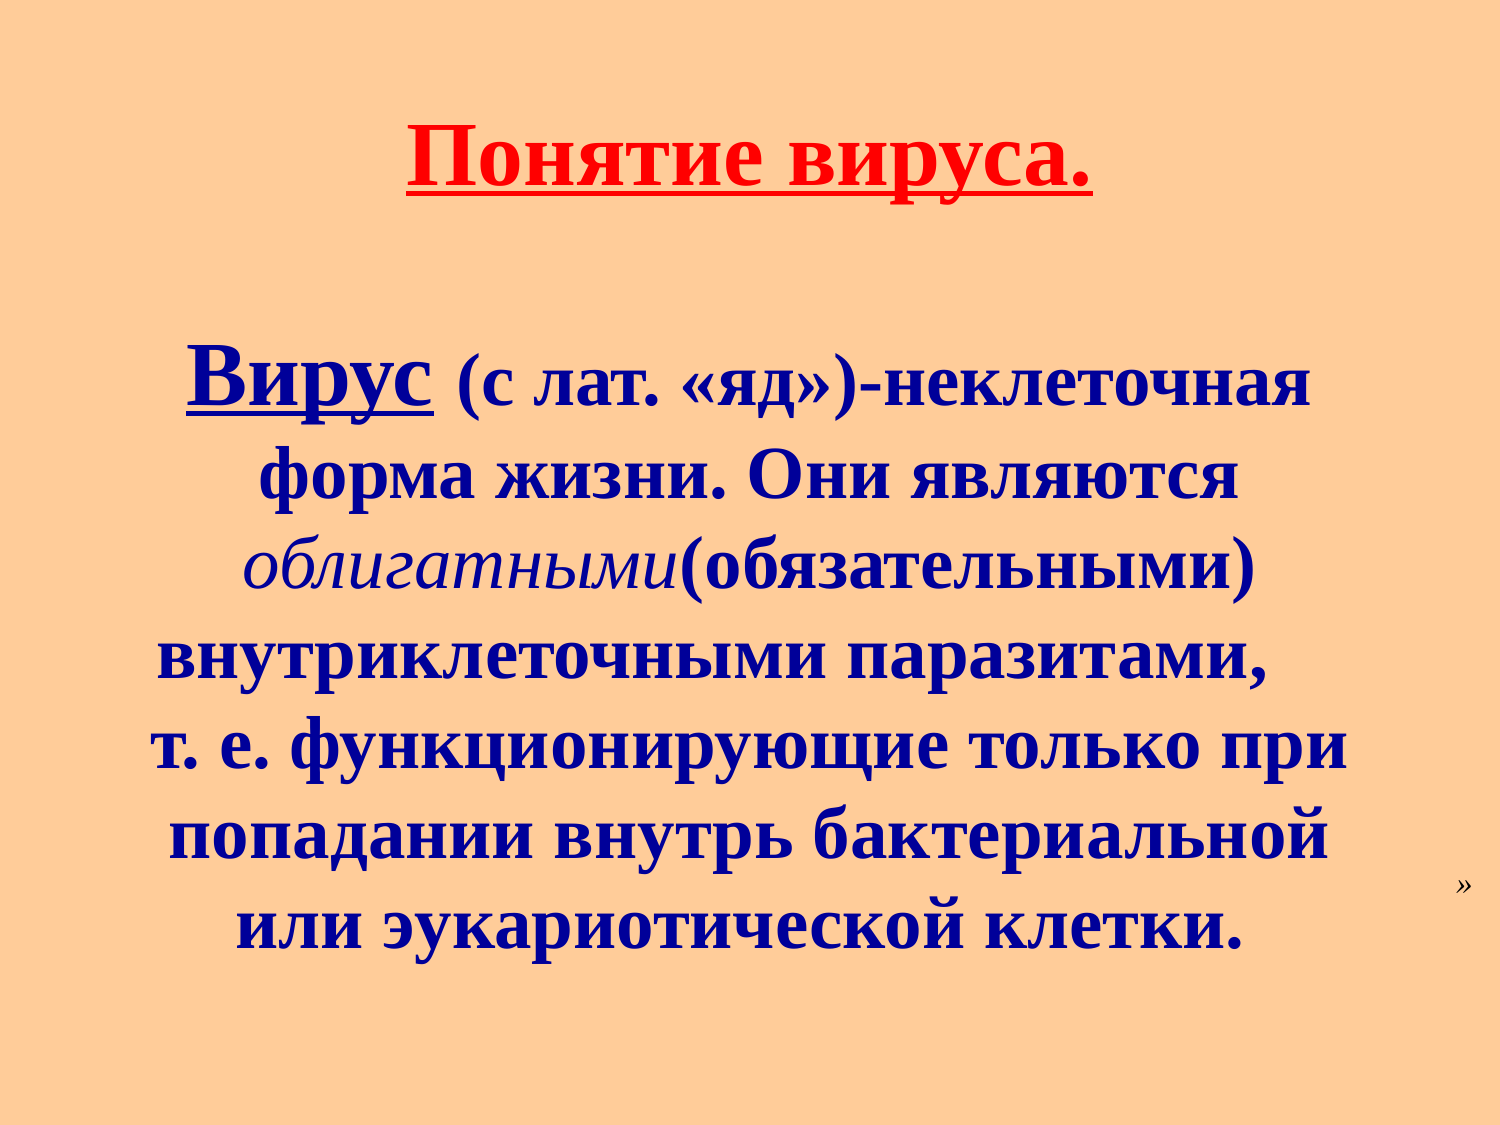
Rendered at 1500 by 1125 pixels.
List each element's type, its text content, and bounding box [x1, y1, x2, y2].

text_box » [1388, 837, 1500, 913]
title Понятие вируса. Вирус (с лат. «яд»)-неклеточная форма жизни. Они являются облигатными(обязательными) внутриклеточными паразитами, т. е. функционирующие только при попадании внутрь бактериальной или эукариотической клетки. [111, 77, 1388, 980]
